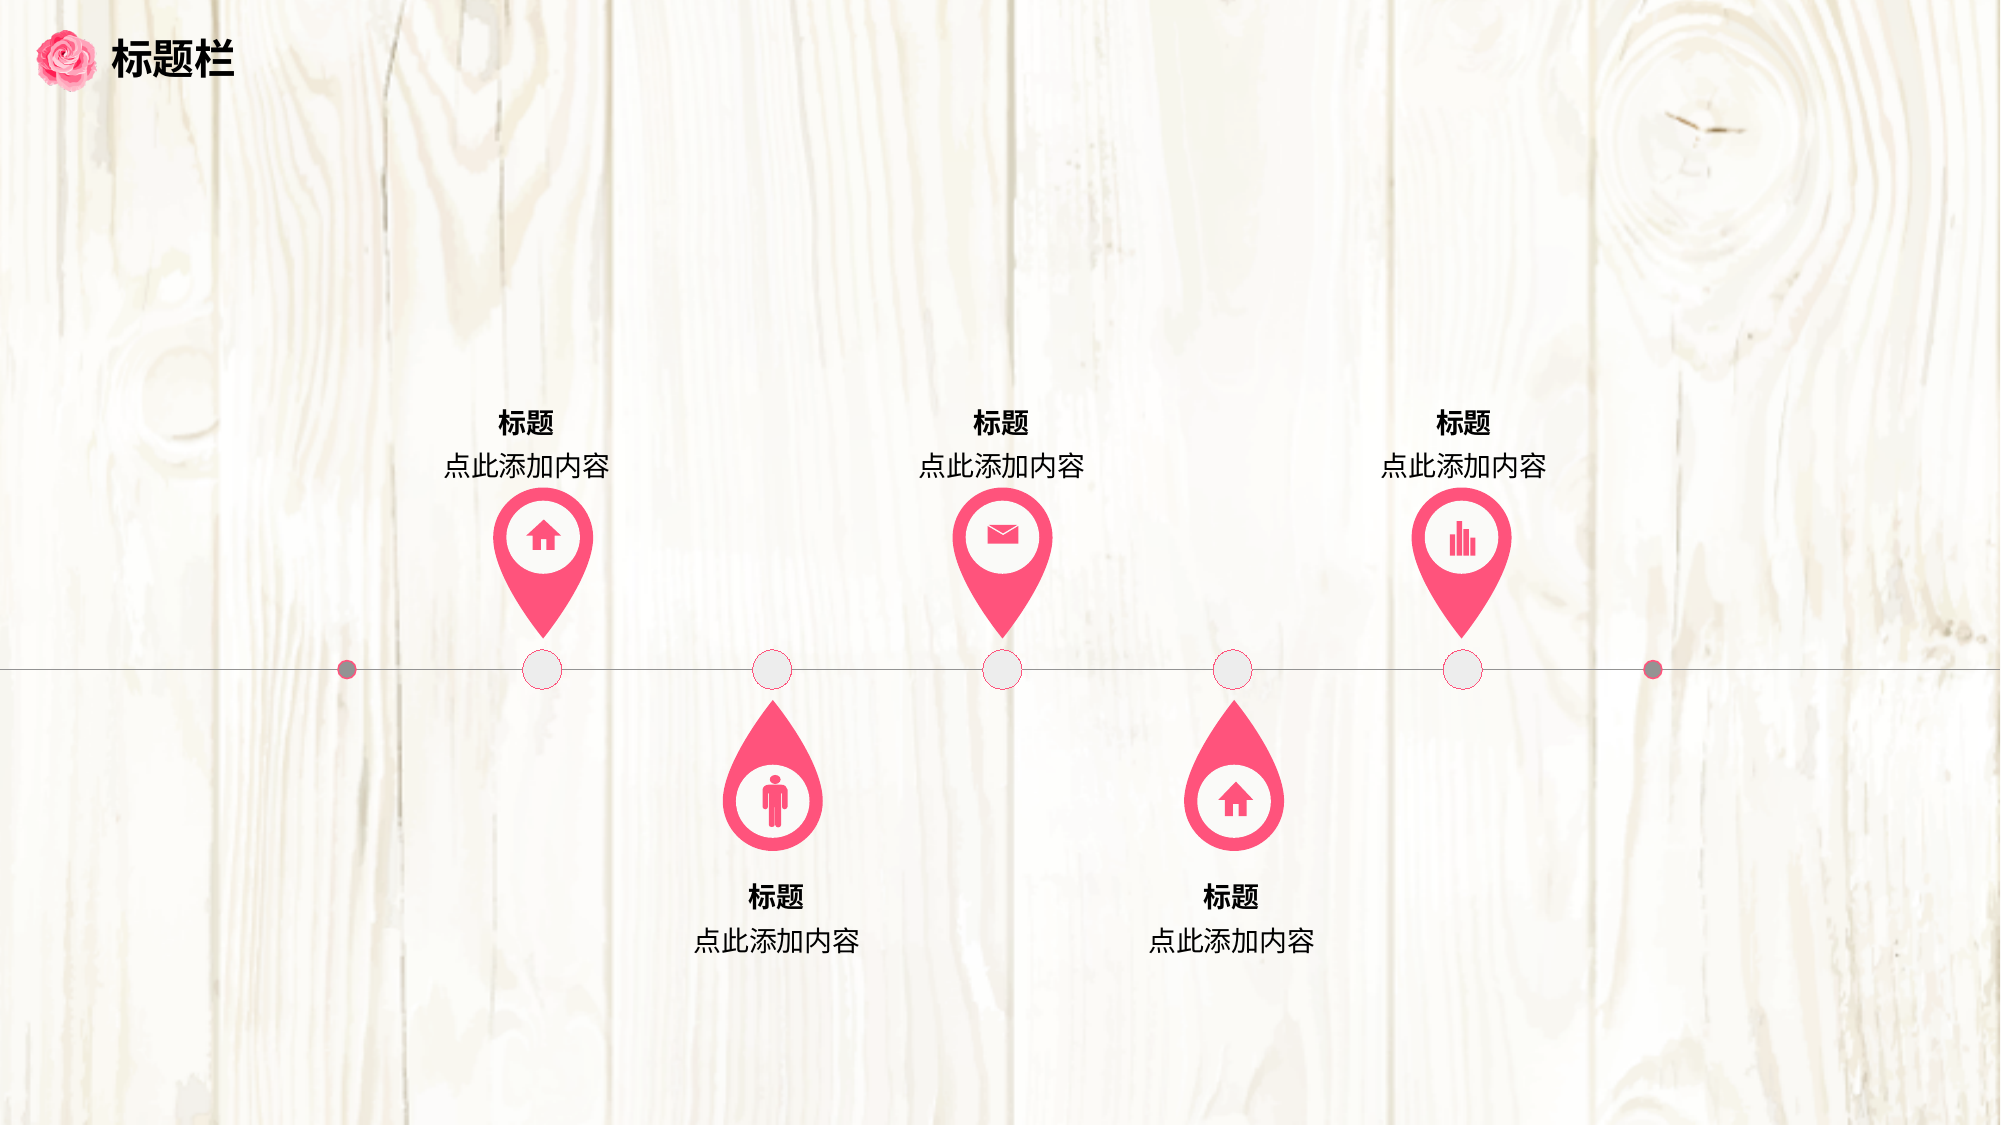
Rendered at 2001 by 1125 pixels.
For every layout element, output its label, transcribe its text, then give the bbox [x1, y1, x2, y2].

text_box [523, 518, 564, 552]
text_box 标题 点此添加内容 [900, 387, 1103, 490]
text_box [1197, 764, 1271, 838]
text_box [337, 660, 356, 679]
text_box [987, 524, 1019, 544]
text_box [522, 649, 562, 690]
text_box 标题栏 [96, 25, 384, 91]
text_box [506, 500, 580, 574]
text_box [1443, 649, 1483, 690]
text_box 标题 点此添加内容 [675, 862, 878, 964]
text_box [1643, 660, 1662, 679]
text_box [1213, 649, 1253, 690]
text_box 标题 点此添加内容 [1348, 387, 1580, 490]
text_box [1215, 780, 1256, 818]
text_box [965, 500, 1040, 574]
text_box [752, 649, 792, 690]
text_box [1424, 500, 1499, 574]
text_box 标题 点此添加内容 [1130, 862, 1333, 964]
text_box [951, 486, 1054, 641]
picture [0, 0, 2001, 1125]
text_box [982, 649, 1023, 690]
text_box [762, 774, 788, 828]
text_box [721, 698, 824, 853]
text_box [1183, 698, 1286, 853]
text_box [735, 764, 810, 838]
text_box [1449, 521, 1476, 556]
text_box [1410, 486, 1513, 641]
text_box 标题 点此添加内容 [399, 387, 654, 490]
text_box [492, 486, 595, 641]
